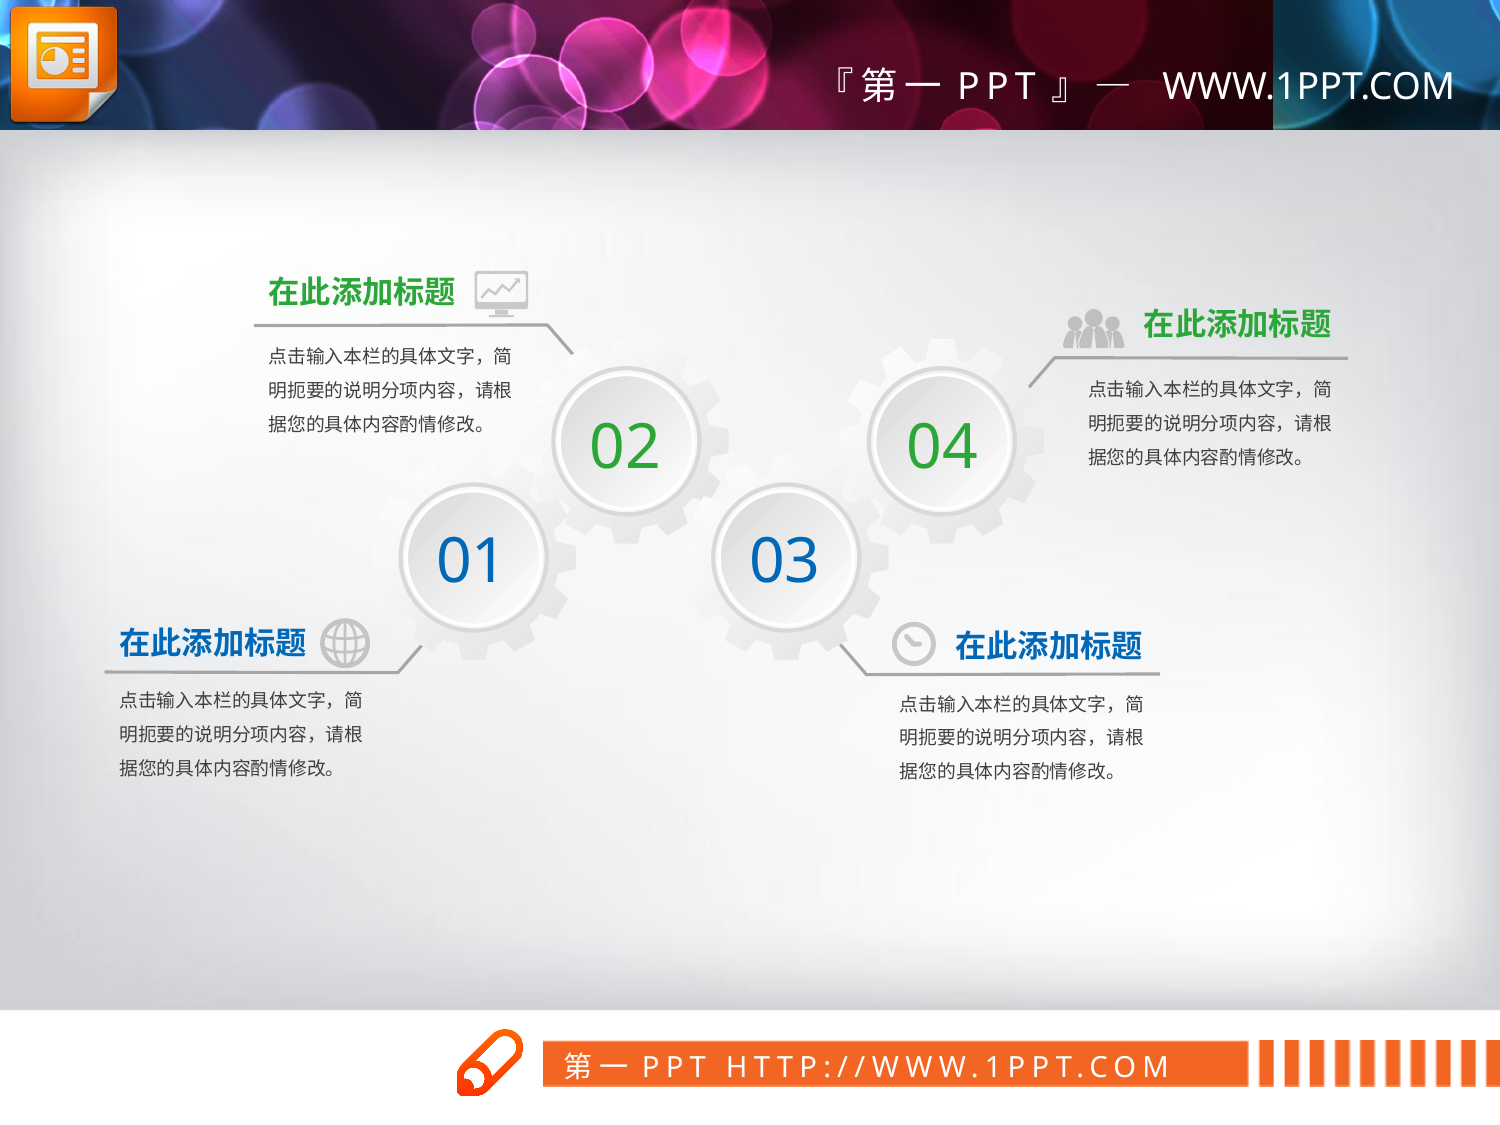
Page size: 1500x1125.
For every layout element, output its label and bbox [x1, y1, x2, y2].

picture [543, 1040, 1500, 1087]
text_box [684, 455, 889, 660]
text_box [253, 264, 585, 441]
text_box [839, 339, 1045, 544]
picture [0, 0, 1500, 1012]
text_box [371, 455, 576, 660]
text_box [524, 339, 729, 544]
text_box [829, 618, 1174, 788]
text_box [104, 615, 436, 785]
text_box [1017, 296, 1362, 474]
